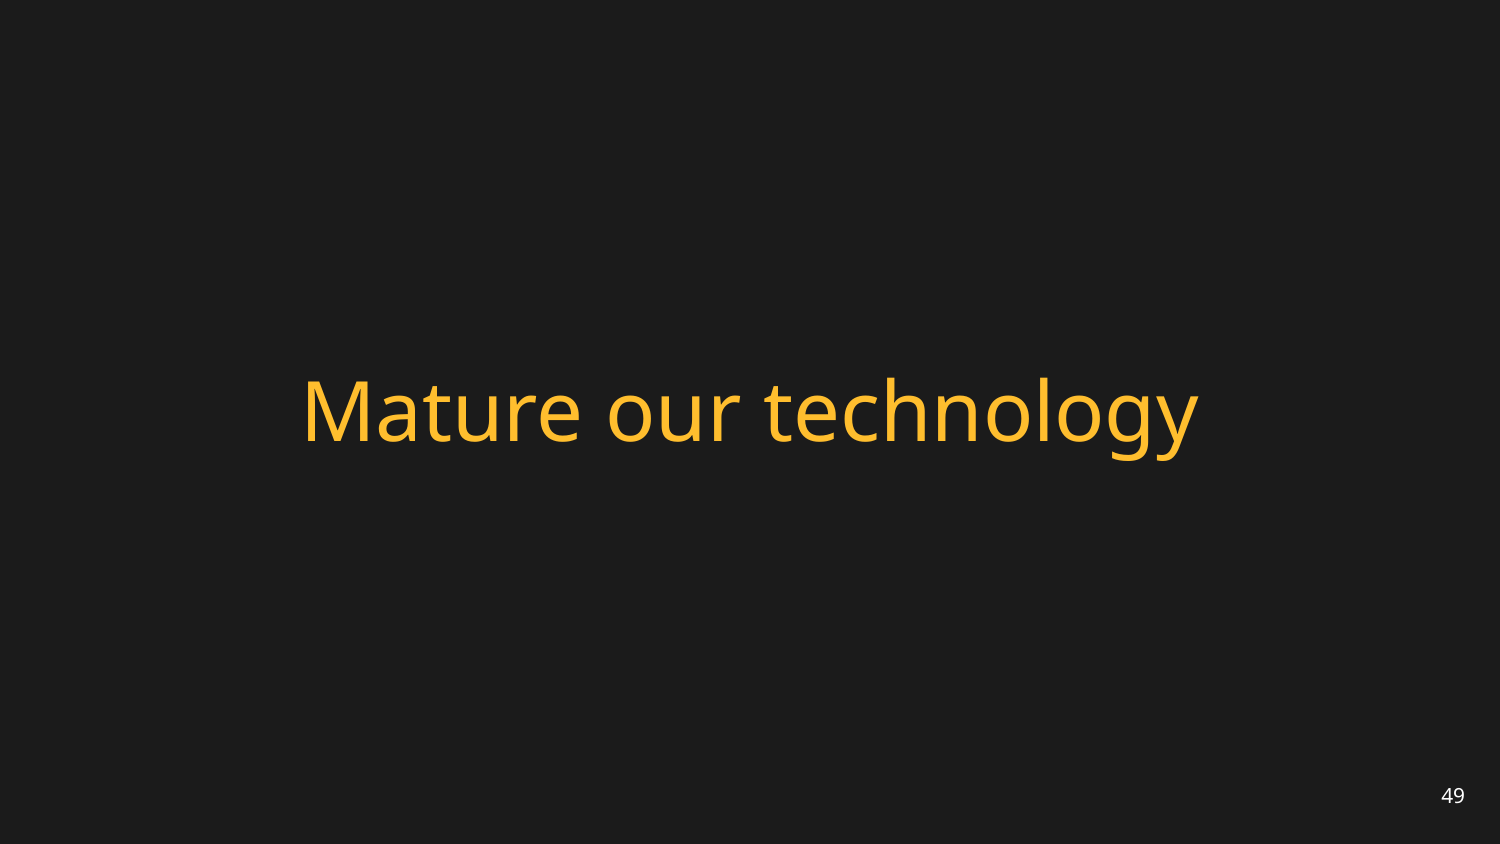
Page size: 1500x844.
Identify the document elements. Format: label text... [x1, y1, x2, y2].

title Mature our technology [51, 72, 1449, 753]
slide_number 49 [1389, 764, 1480, 830]
